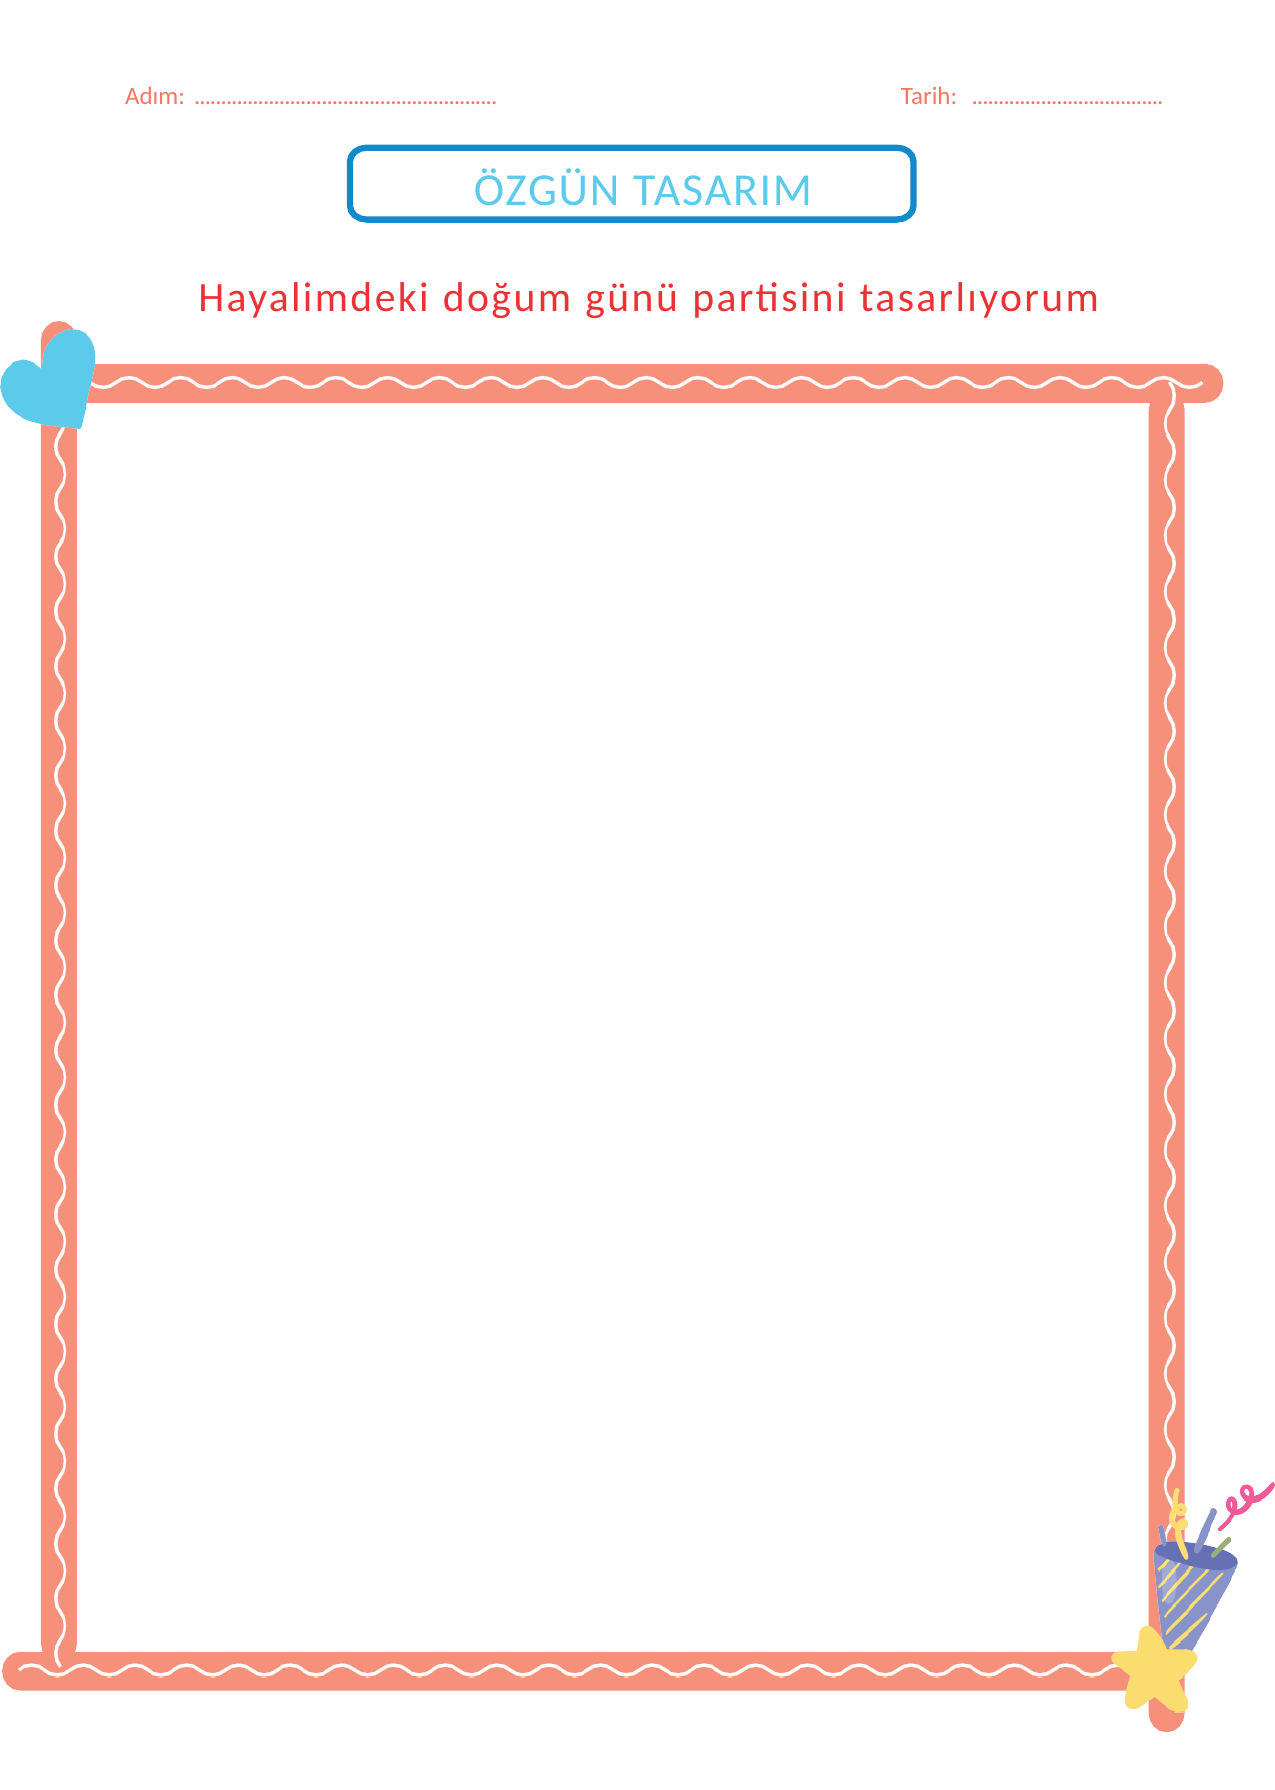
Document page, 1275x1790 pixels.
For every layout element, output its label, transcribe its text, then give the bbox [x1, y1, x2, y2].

text_box Tarih: .................................... [898, 77, 1171, 110]
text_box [0, 320, 1275, 1733]
text_box ÖZGÜN TASARIM Hayalimdeki doğum günü partisini tasarlıyorum [27, 157, 1250, 319]
text_box Adım: ......................................................... [122, 77, 505, 110]
text_box [351, 147, 913, 157]
